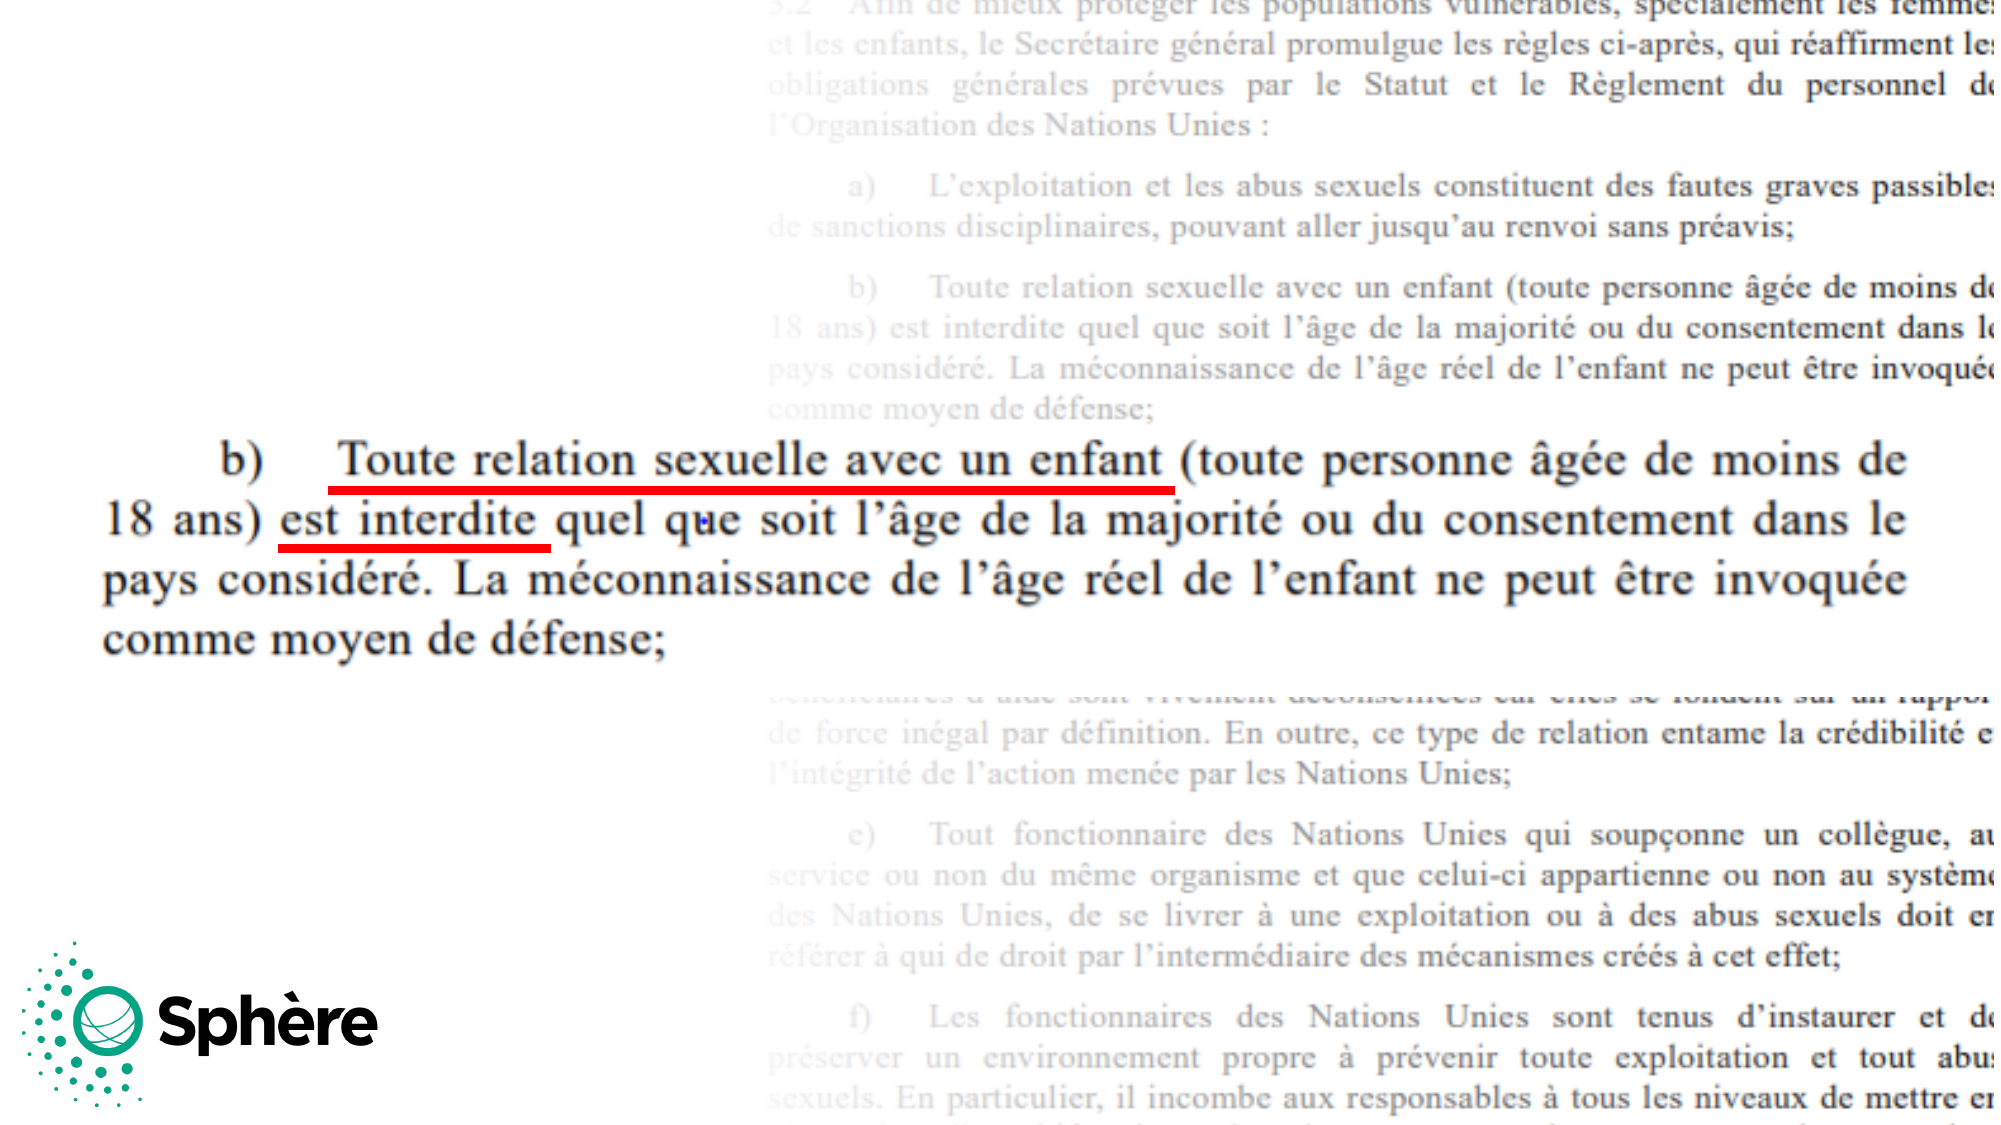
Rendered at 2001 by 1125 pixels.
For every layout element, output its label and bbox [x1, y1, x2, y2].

picture [20, 940, 379, 1109]
picture [711, 0, 2000, 428]
picture [711, 697, 2000, 1125]
list [6, 428, 2000, 697]
